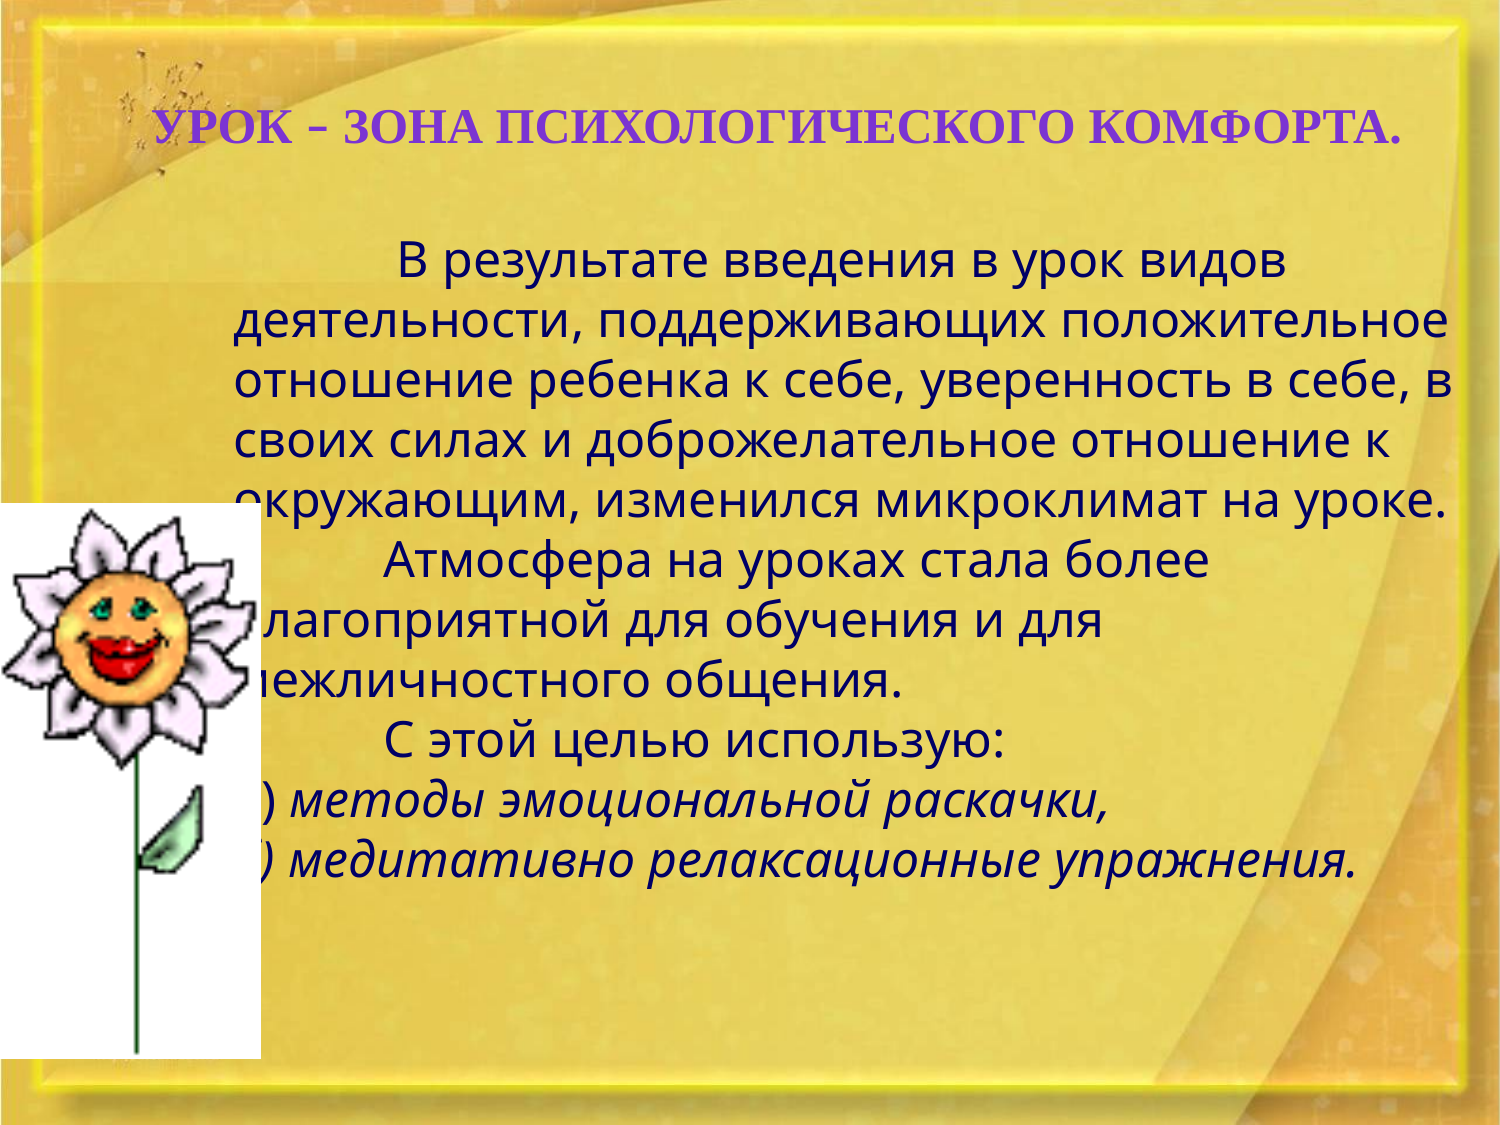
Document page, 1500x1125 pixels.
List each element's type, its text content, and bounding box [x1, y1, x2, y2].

list В результате введения в урок видов деятельности, поддерживающих положительное отношение ребенка к себе, уверенность в себе, в своих силах и доброжелательное отношение к окружающим, изменился микроклимат на уроке. Атмосфера на уроках стала более благоприятной для обучения и для межличностного общения. С этой целью использую: а) методы эмоциональной раскачки, б) медитативно релаксационные упражнения. [162, 219, 1500, 1015]
picture [0, 0, 1500, 1125]
text_box Урок – зона психологического комфорта. [135, 85, 1425, 231]
